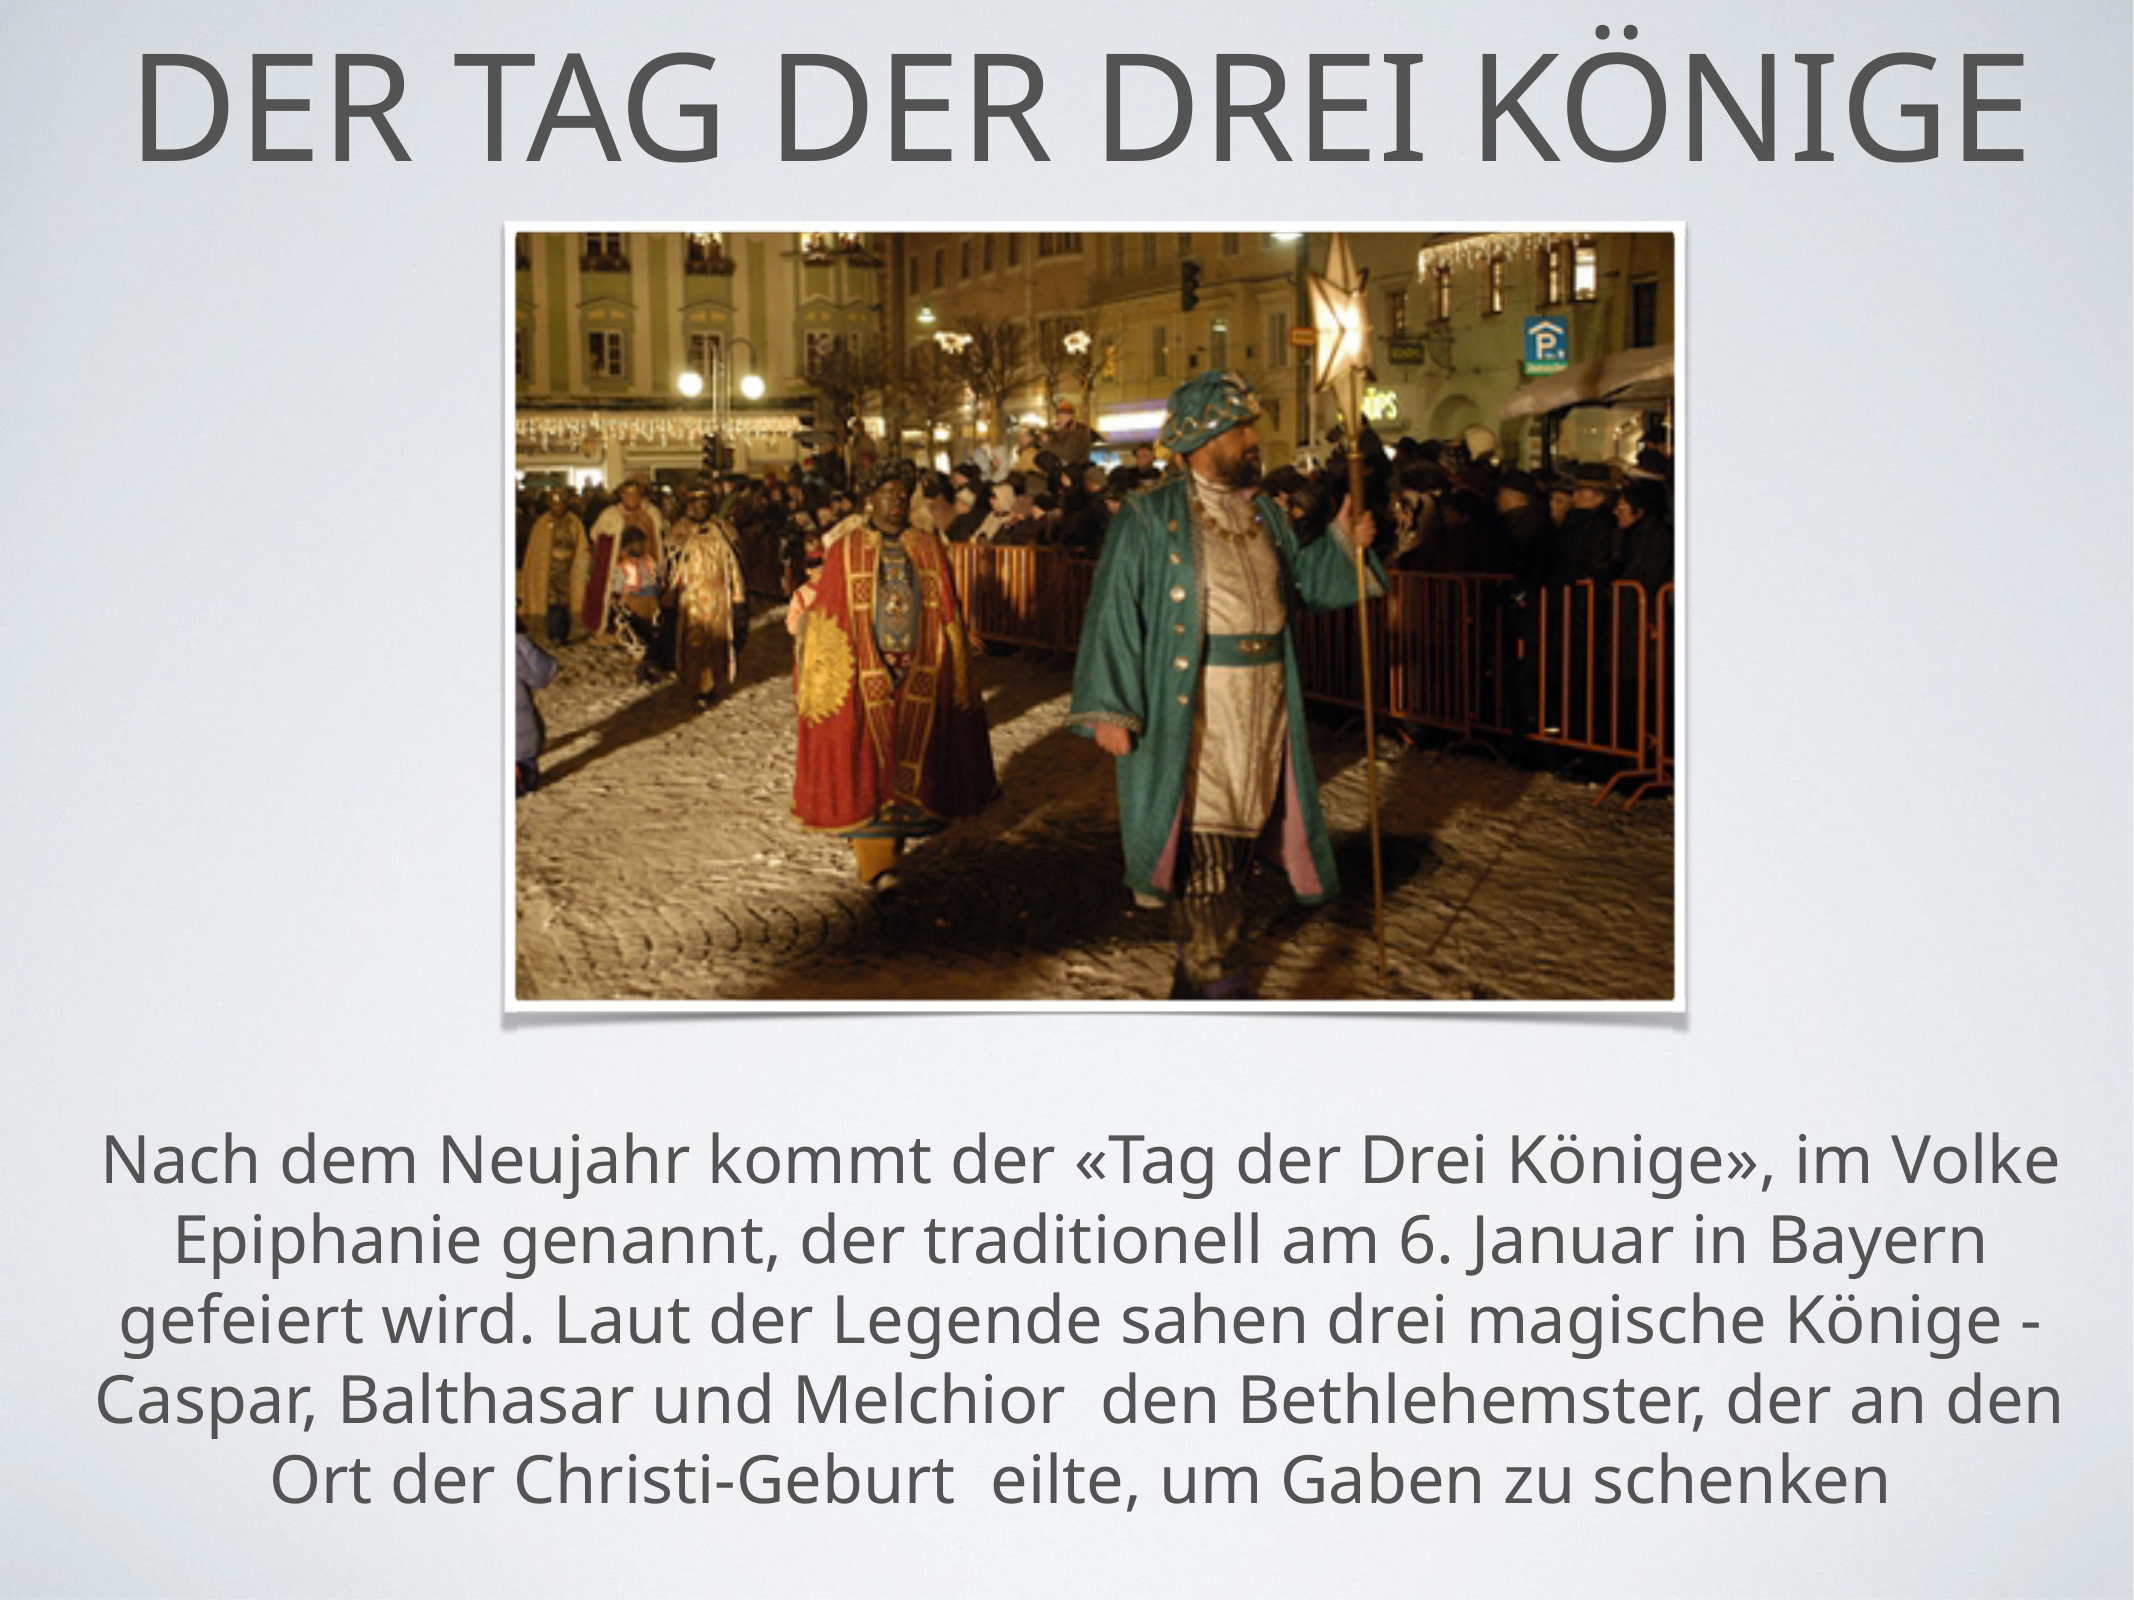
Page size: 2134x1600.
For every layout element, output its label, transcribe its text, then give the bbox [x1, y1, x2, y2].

list Nach dem Neujahr kommt der «Tag der Drei Könige», im Volke Epiphanie genannt, der traditionell am 6. Januar in Bayern gefeiert wird. Laut der Legende sahen drei magische Könige - Caspar, Balthasar und Melchior den Bethlehemster, der an den Ort der Christi-Geburt eilte, um Gaben zu schenken [51, 1105, 2112, 1528]
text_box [499, 220, 1692, 1036]
text_box Der Tag der drei Könige [120, 2, 2043, 200]
picture [0, 0, 2134, 1600]
